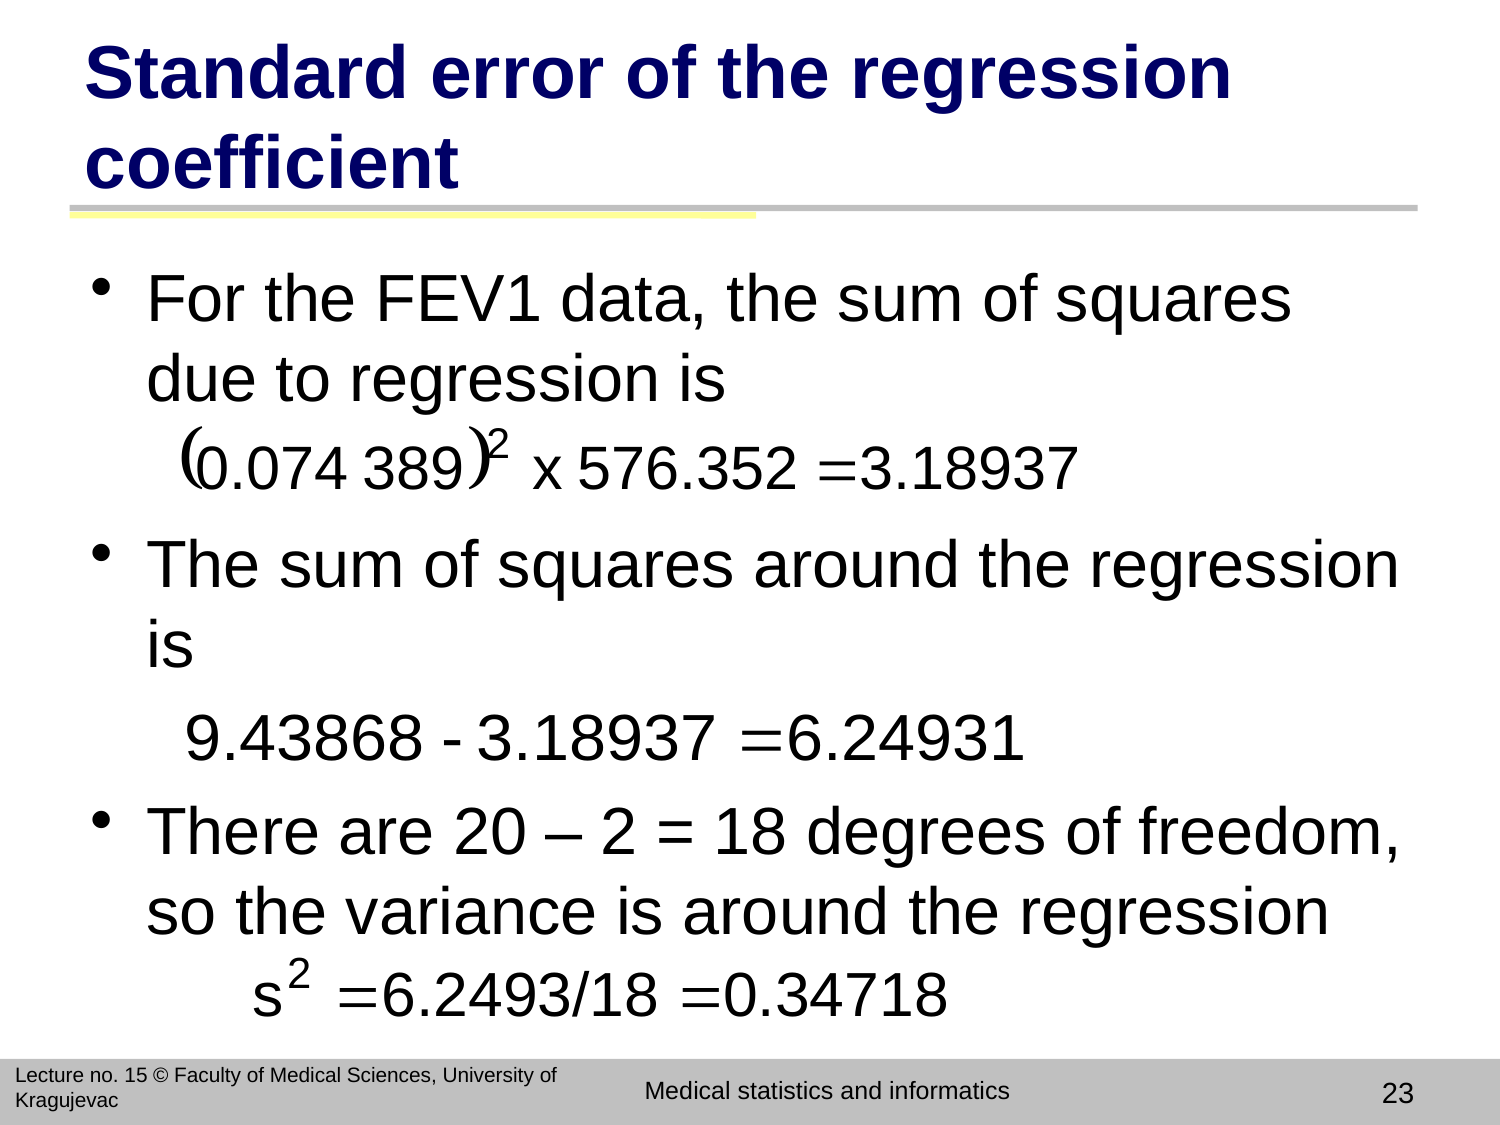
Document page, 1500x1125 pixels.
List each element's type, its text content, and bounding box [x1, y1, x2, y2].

slide_number Lecture no. 15 © Faculty of Medical Sciences, University of Kragujevac [0, 1053, 616, 1108]
list For the FEV1 data, the sum of squares due to regression is The sum of squares around the regression is There are 20 – 2 = 18 degrees of freedom, so the variance is around the regression [74, 547, 1426, 1023]
slide_number 23 [1164, 1066, 1430, 1125]
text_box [241, 941, 967, 1036]
list For the FEV1 data, the sum of squares due to regression is The sum of squares around the regression is There are 20 – 2 = 18 degrees of freedom, so the variance is around the regression [74, 246, 1426, 546]
footer Medical statistics and informatics [512, 1066, 1144, 1125]
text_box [168, 409, 1095, 521]
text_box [173, 694, 1034, 781]
title Standard error of the regression coefficient [69, 19, 1426, 208]
